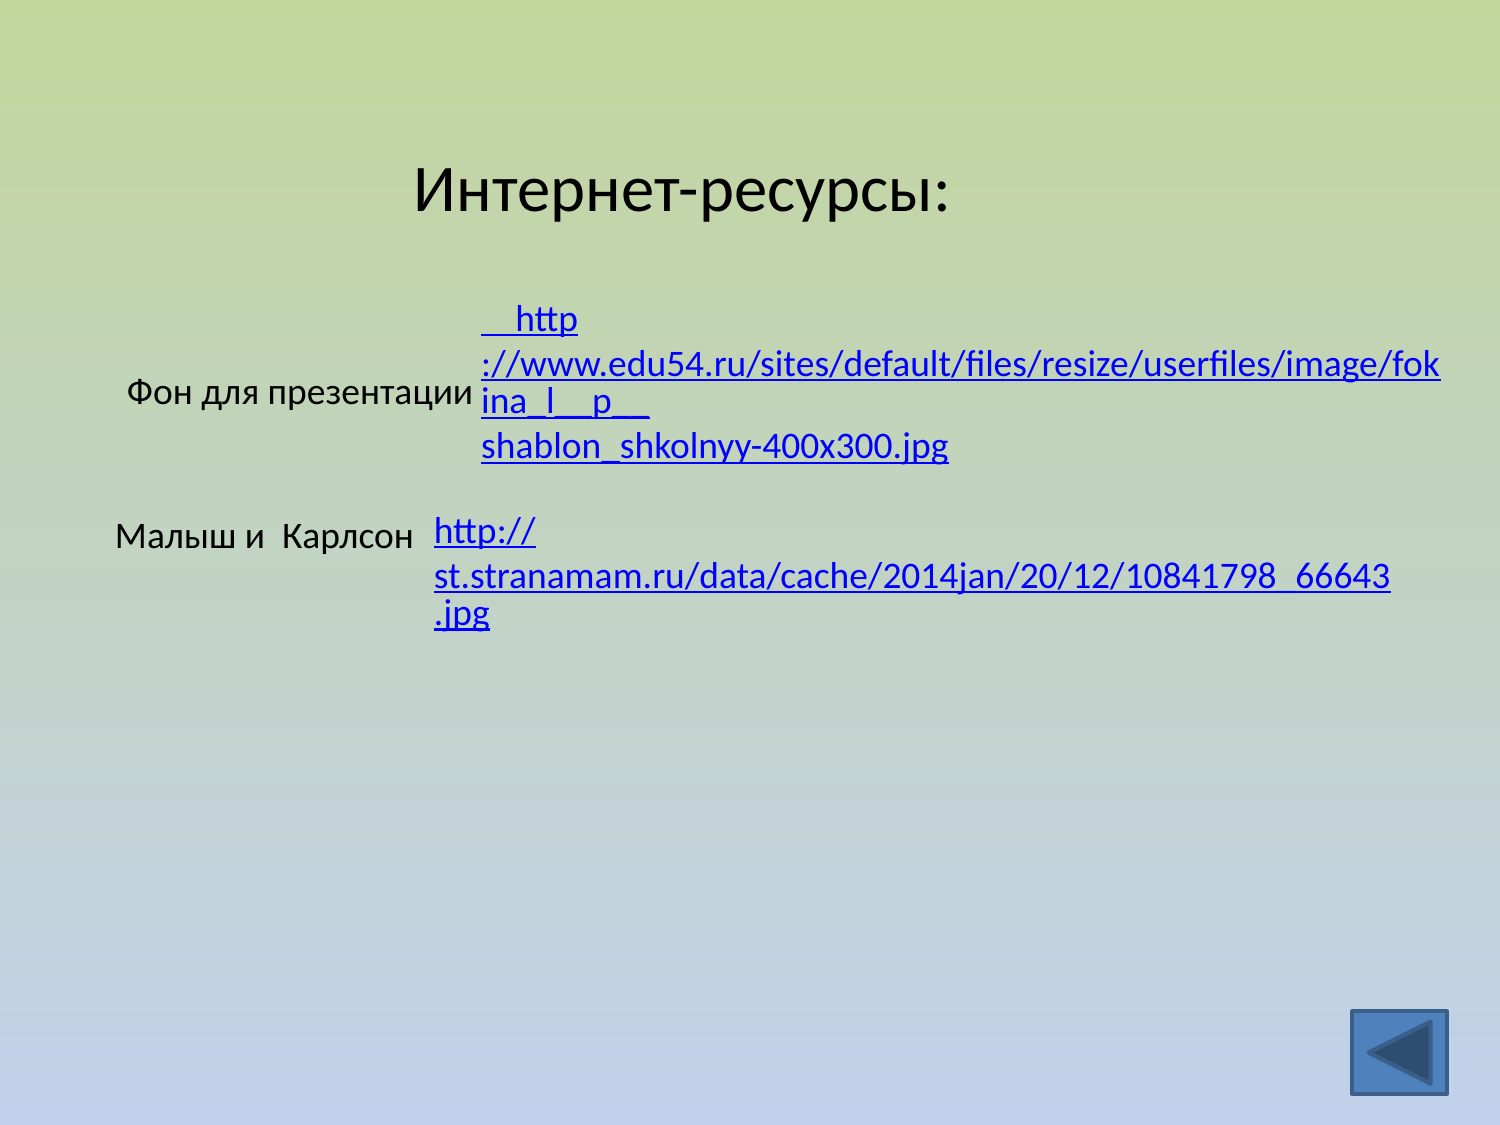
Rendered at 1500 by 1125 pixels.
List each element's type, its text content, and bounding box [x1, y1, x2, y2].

text_box http://www.edu54.ru/sites/default/files/resize/userfiles/image/fokina_l__p__shablon_shkolnyy-400x300.jpg [466, 286, 1459, 482]
text_box [1350, 1009, 1449, 1096]
text_box Малыш и Карлсон [100, 458, 467, 564]
text_box Фон для презентации [112, 314, 466, 420]
text_box http://st.stranamam.ru/data/cache/2014jan/20/12/10841798_66643.jpg [419, 498, 1412, 603]
text_box Интернет-ресурсы: [398, 137, 967, 232]
